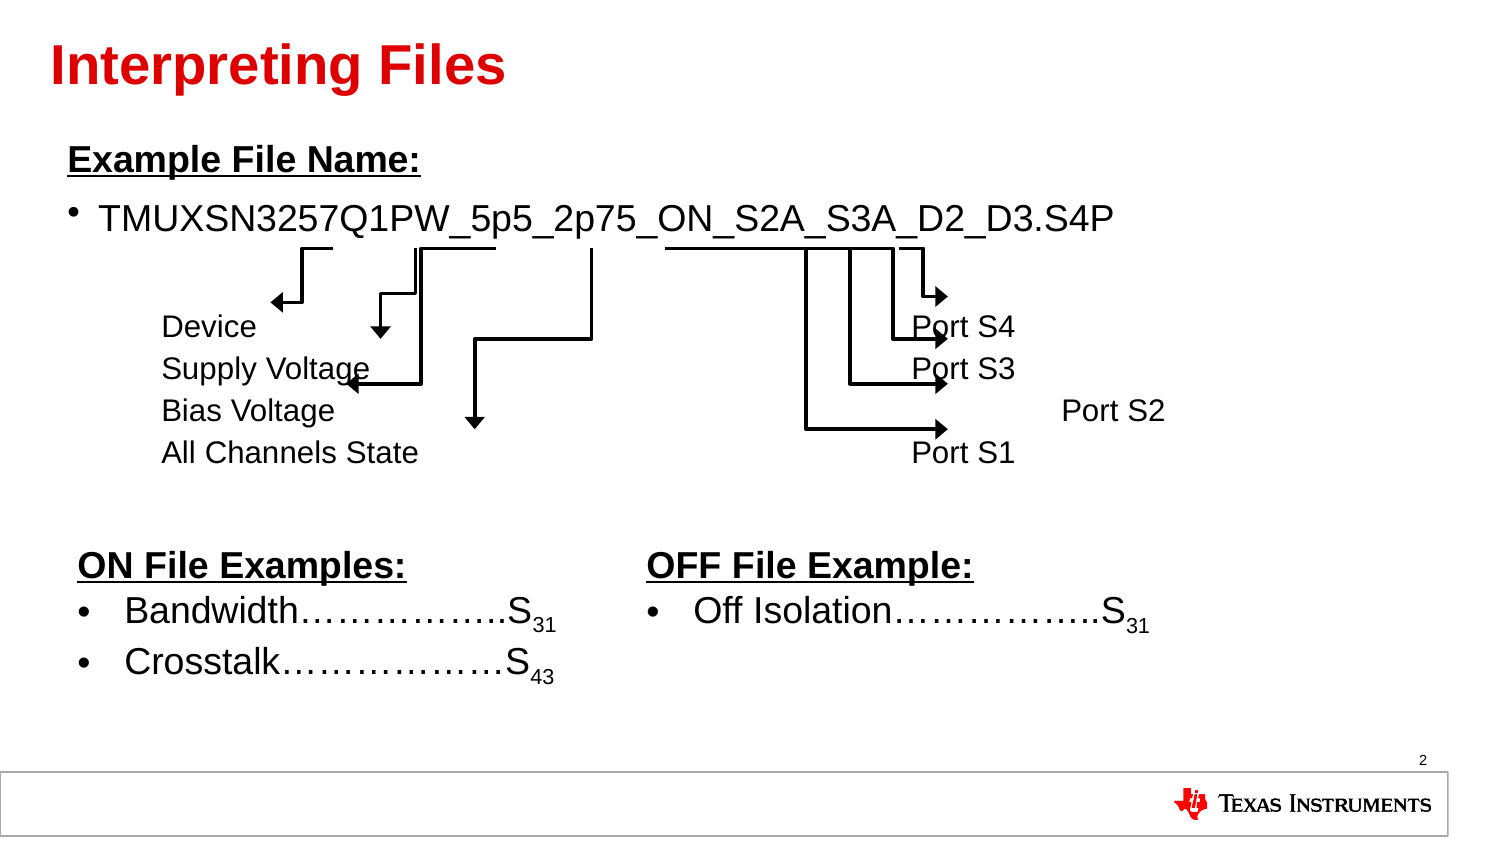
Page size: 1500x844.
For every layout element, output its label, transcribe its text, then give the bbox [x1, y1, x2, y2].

text_box OFF File Example: Off Isolation……………..S31 [631, 533, 1165, 645]
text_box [270, 248, 334, 303]
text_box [345, 248, 497, 384]
text_box ON File Examples: Bandwidth……………..S31 Crosstalk………………S43 [62, 533, 572, 696]
picture [1174, 788, 1431, 820]
title Interpreting Files [37, 17, 1426, 119]
slide_number 2 [1089, 744, 1440, 770]
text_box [664, 248, 948, 430]
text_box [442, 280, 624, 398]
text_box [898, 248, 948, 297]
list Example File Name: TMUXSN3257Q1PW_5p5_2p75_ON_S2A_S3A_D2_D3.S4P Device Port S4 Supply Voltage Port S3 Bias Voltage Port S2 All Channels State Port S1 [54, 128, 1444, 485]
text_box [751, 248, 949, 384]
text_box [837, 248, 949, 340]
